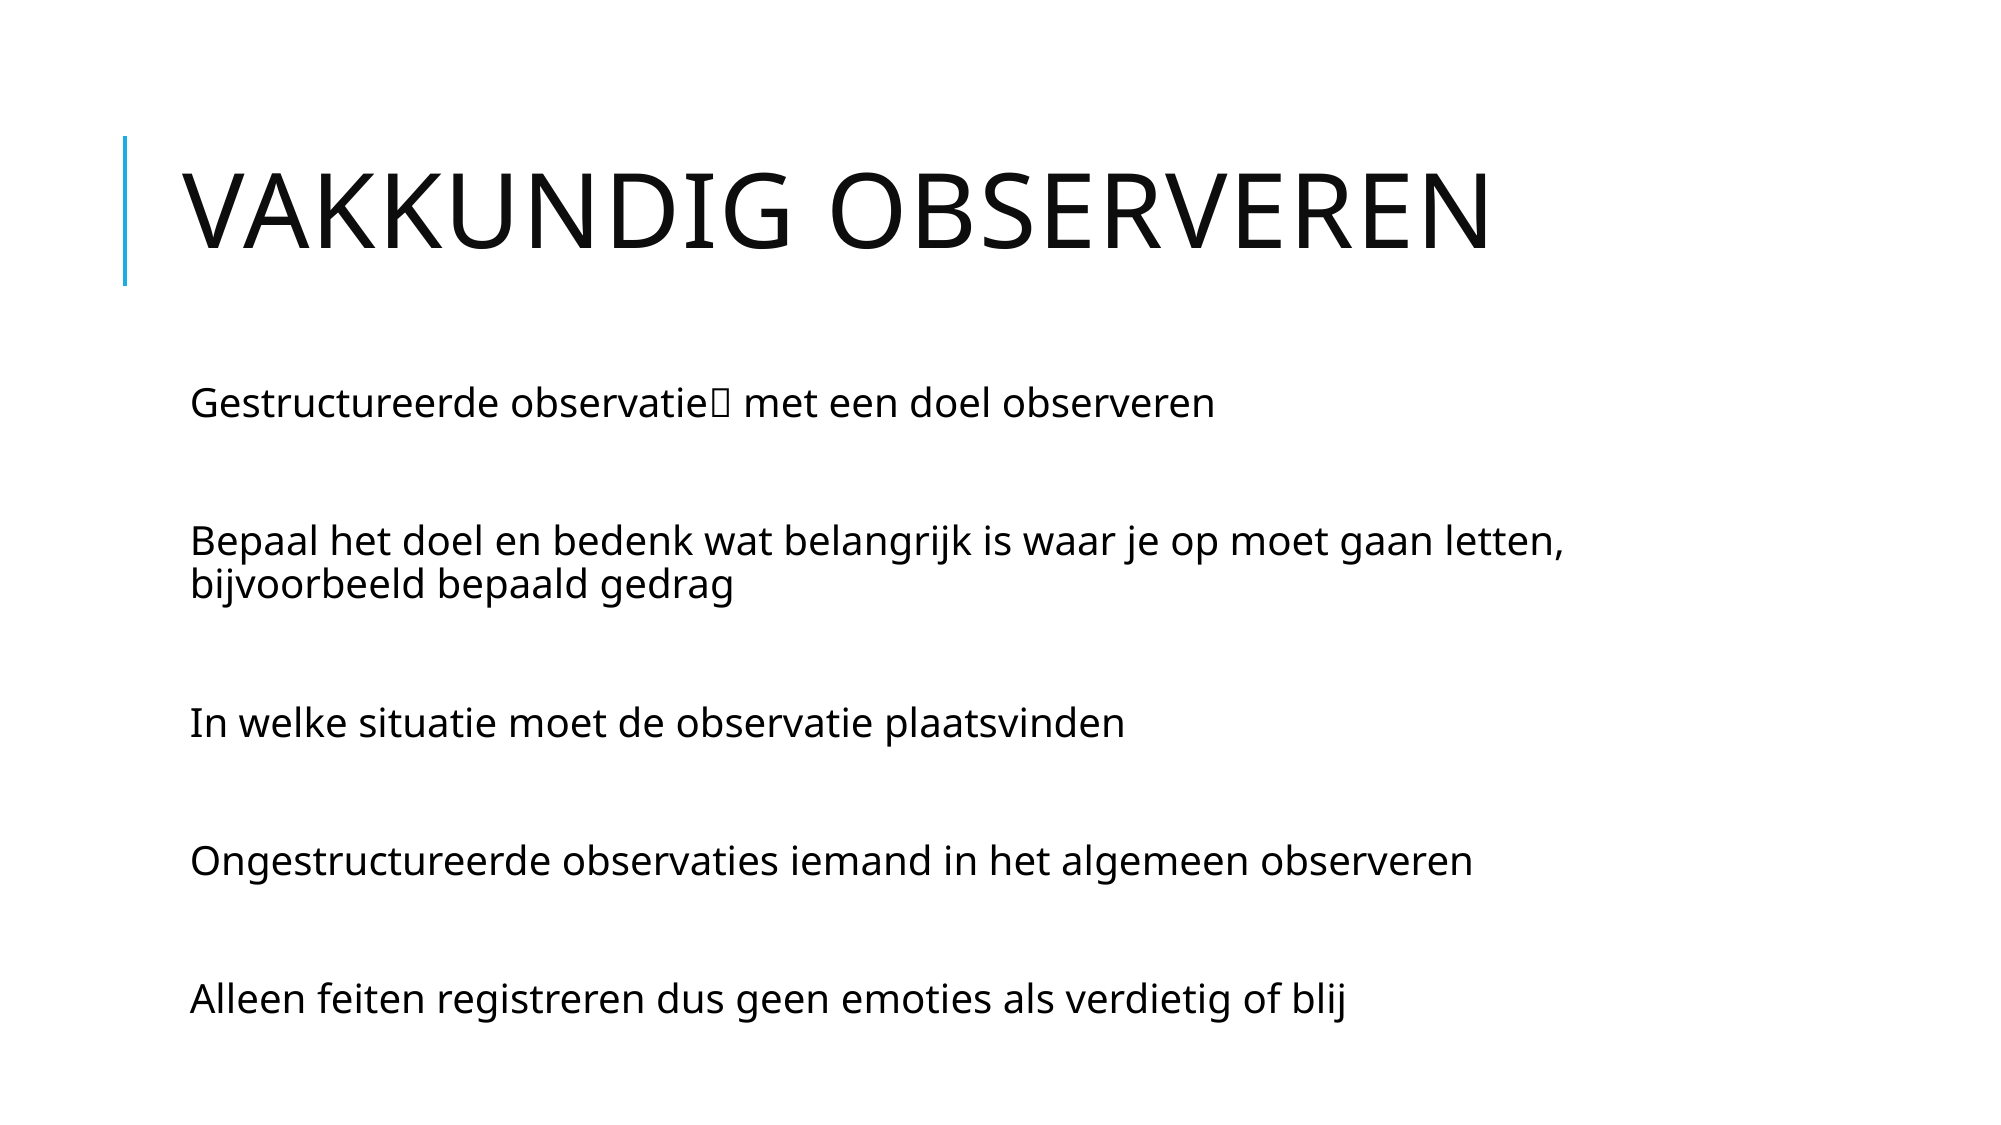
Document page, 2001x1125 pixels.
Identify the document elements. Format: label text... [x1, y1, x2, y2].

title Vakkundig observeren [168, 96, 1763, 342]
list Gestructureerde observatie met een doel observeren Bepaal het doel en bedenk wat belangrijk is waar je op moet gaan letten, bijvoorbeeld bepaald gedrag In welke situatie moet de observatie plaatsvinden Ongestructureerde observaties iemand in het algemeen observeren Alleen feiten registreren dus geen emoties als verdietig of blij [168, 375, 1763, 1035]
